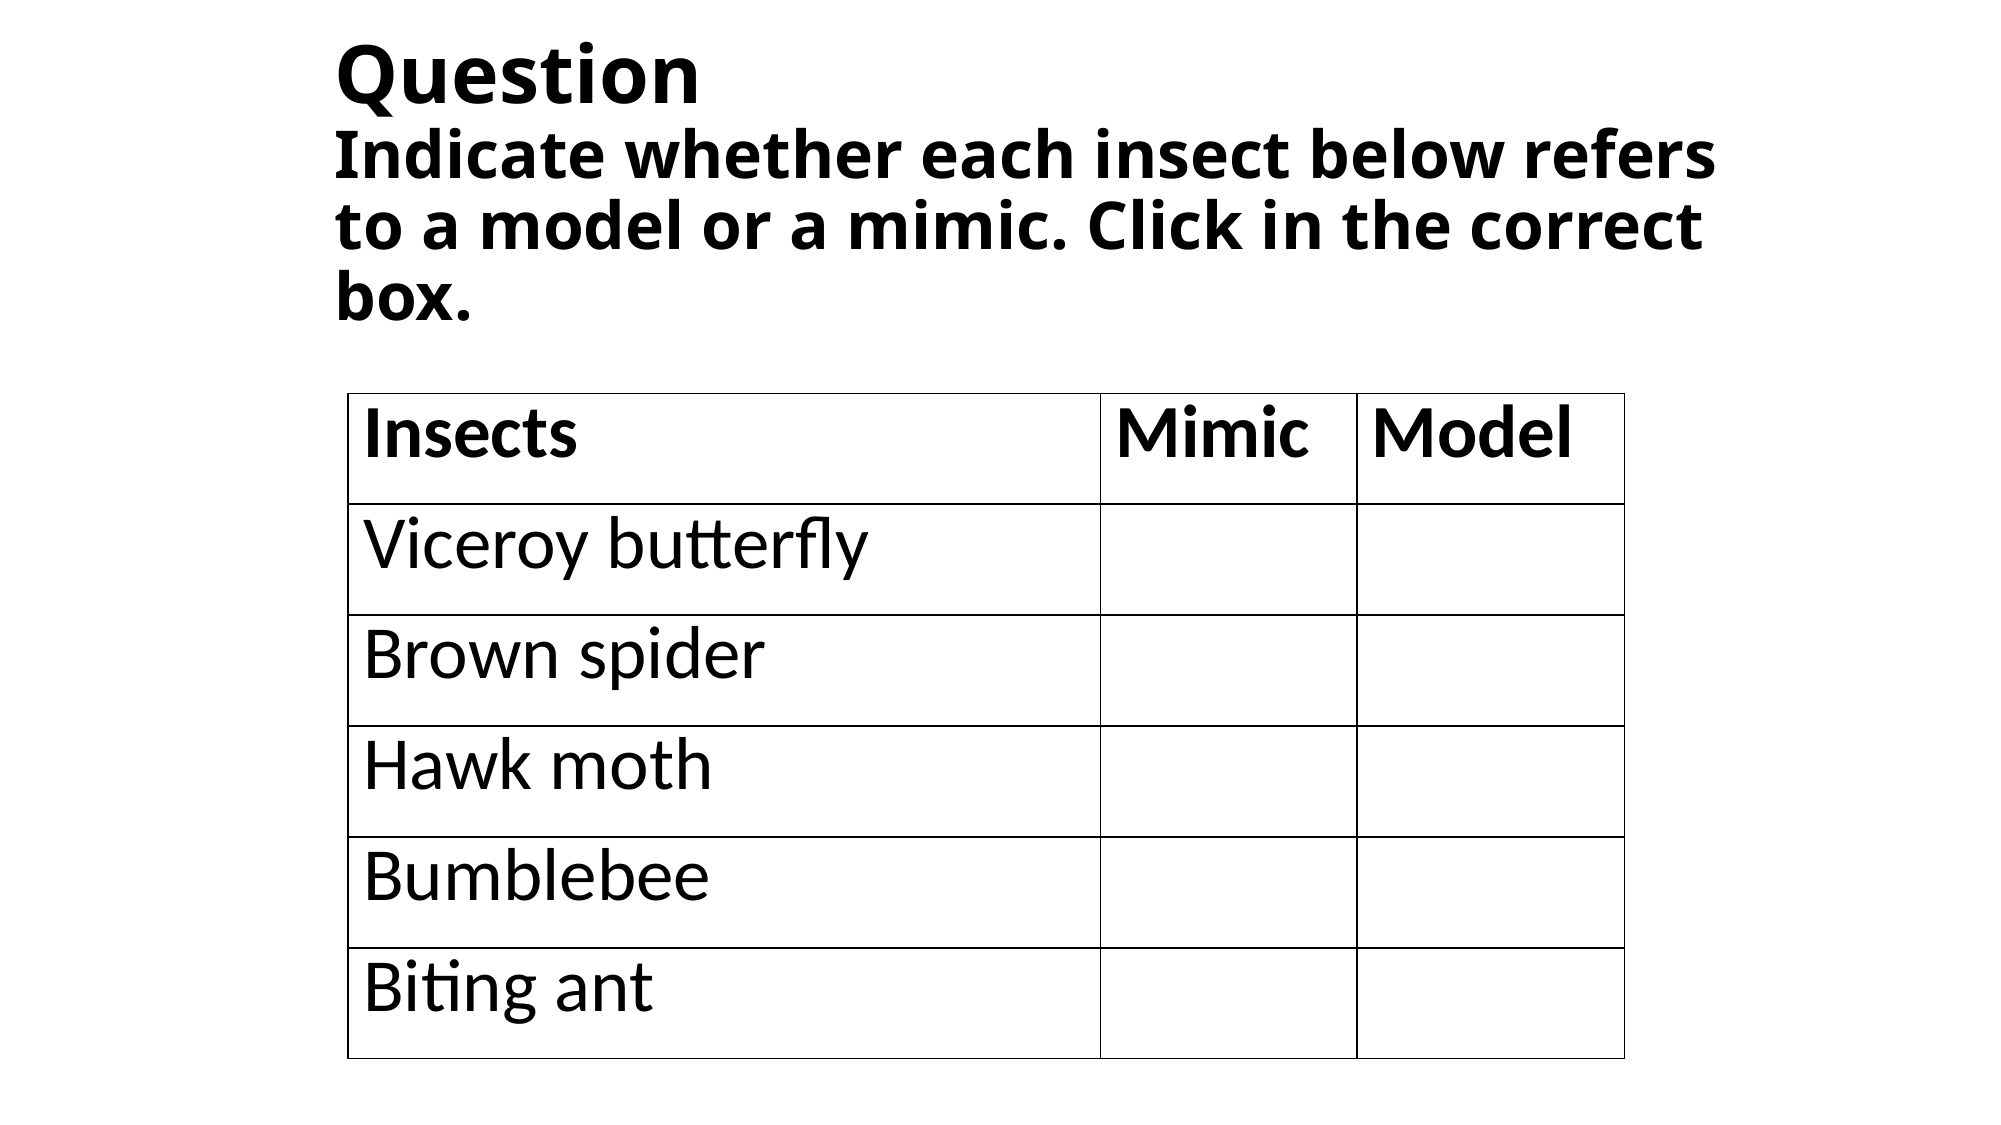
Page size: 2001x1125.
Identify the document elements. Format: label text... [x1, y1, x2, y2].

table_cell [1101, 949, 1356, 1058]
table_cell [1358, 616, 1624, 725]
table_cell Hawk moth [349, 727, 1100, 836]
table_header Insects [349, 394, 1100, 503]
table_cell [1101, 838, 1356, 947]
table_cell [1358, 949, 1624, 1058]
table_cell [1358, 727, 1624, 836]
table_cell Viceroy butterfly [349, 505, 1100, 614]
table_cell [1101, 505, 1356, 614]
table_cell [1358, 505, 1624, 614]
table_header Model [1358, 394, 1624, 503]
table_cell [1358, 838, 1624, 947]
title Question Indicate whether each insect below refers to a model or a mimic. Click in the correct box. [319, 25, 1792, 345]
table_cell Bumblebee [349, 838, 1100, 947]
table_cell Brown spider [349, 616, 1100, 725]
table_cell Biting ant [349, 949, 1100, 1058]
table_cell [1101, 727, 1356, 836]
table_cell [1101, 616, 1356, 725]
table_header Mimic [1101, 394, 1356, 503]
